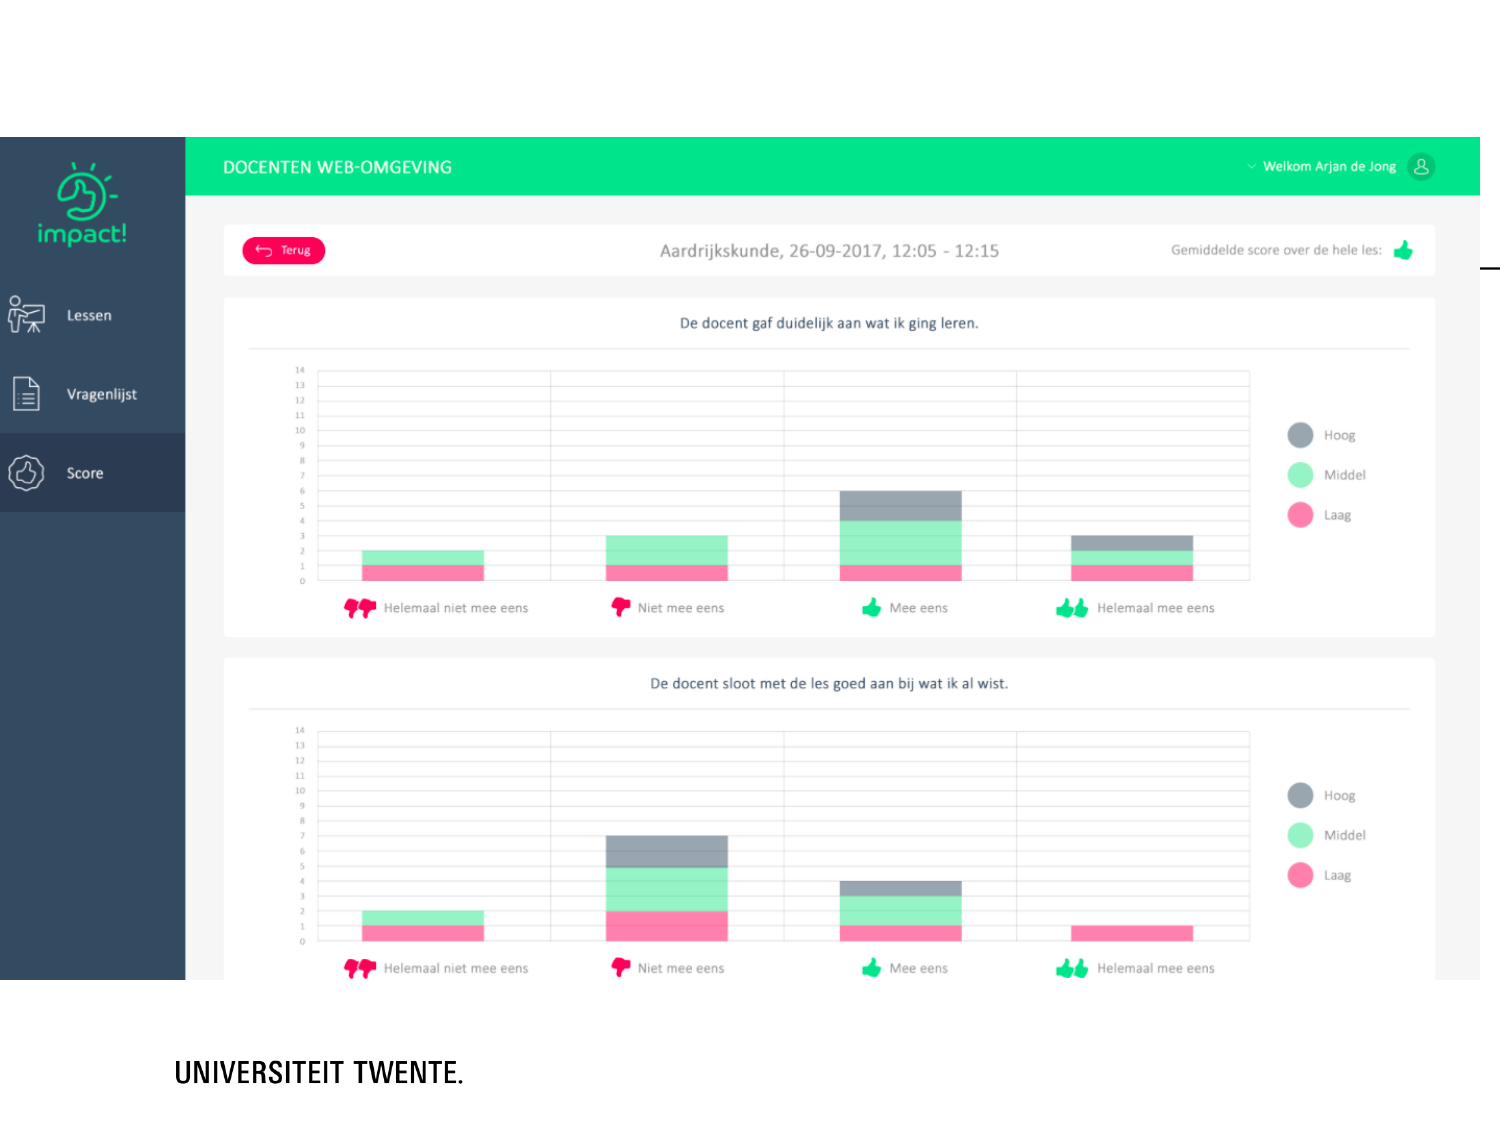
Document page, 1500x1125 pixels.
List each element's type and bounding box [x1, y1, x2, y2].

picture [0, 136, 1480, 981]
picture [154, 1039, 482, 1105]
